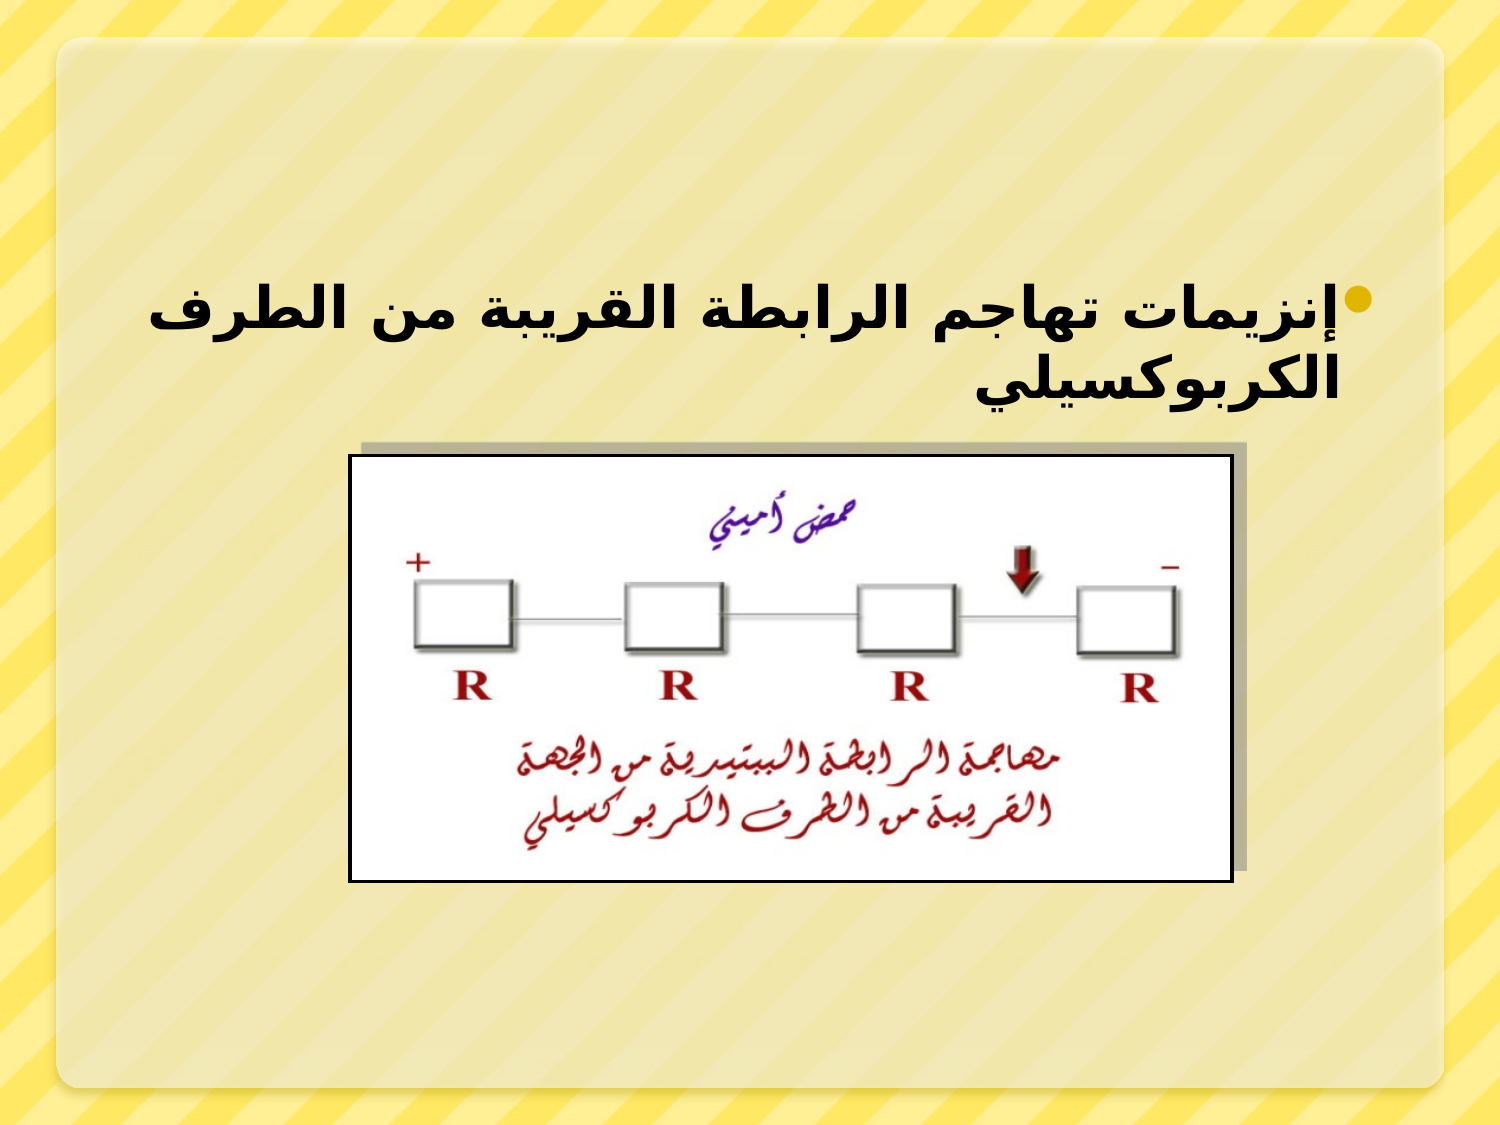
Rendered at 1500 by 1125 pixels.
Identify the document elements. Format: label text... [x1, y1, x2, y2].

picture [351, 456, 1231, 881]
list إنزيمات تهاجم الرابطة القريبة من الطرف الكربوكسيلي [75, 262, 1425, 1005]
